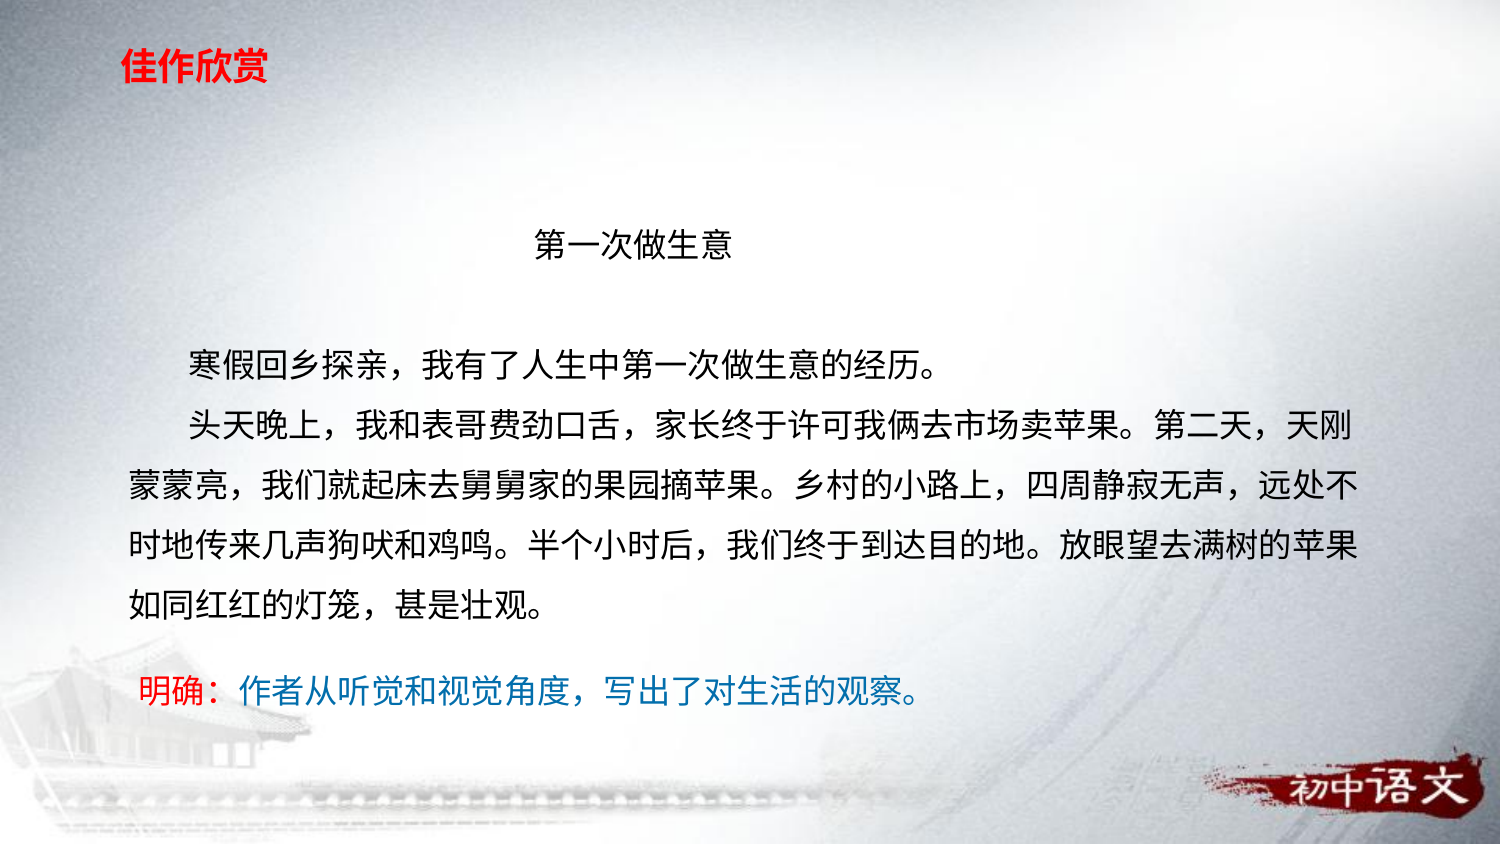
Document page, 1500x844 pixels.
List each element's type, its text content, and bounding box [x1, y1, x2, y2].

text_box 佳作欣赏 [105, 35, 302, 95]
text_box 明确：作者从听觉和视觉角度，写出了对生活的观察。 [123, 662, 1069, 718]
picture [0, 0, 1500, 844]
text_box 第一次做生意 寒假回乡探亲，我有了人生中第一次做生意的经历。 头天晚上，我和表哥费劲口舌，家长终于许可我俩去市场卖苹果。第二天，天刚蒙蒙亮，我们就起床去舅舅家的果园摘苹果。乡村的小路上，四周静寂无声，远处不时地传来几声狗吠和鸡鸣。半个小时后，我们终于到达目的地。放眼望去满树的苹果如同红红的灯笼，甚是壮观。 [113, 197, 1387, 632]
